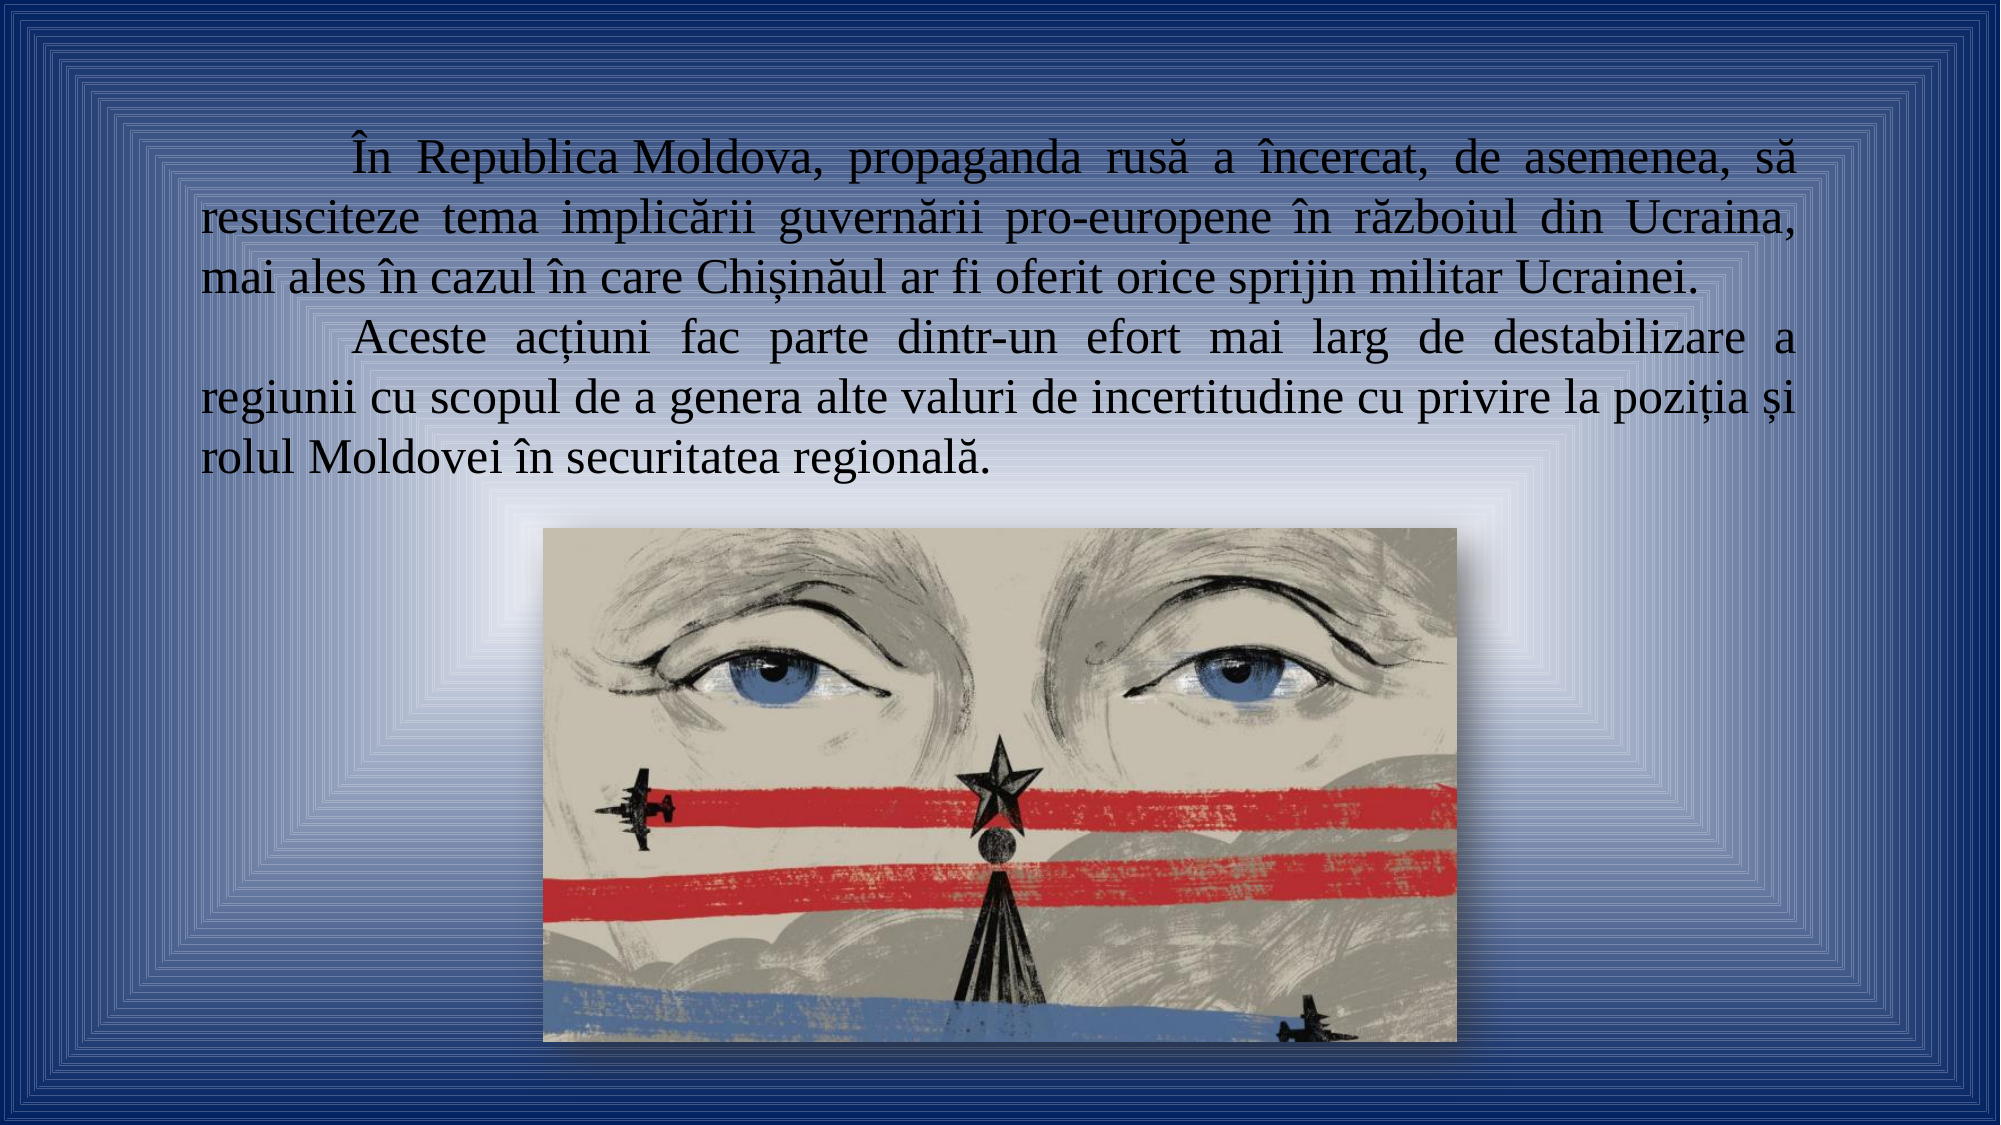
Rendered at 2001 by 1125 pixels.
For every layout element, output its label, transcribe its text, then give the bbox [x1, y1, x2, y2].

picture [543, 528, 1457, 1042]
text_box În Republica Moldova, propaganda rusă a încercat, de asemenea, să resusciteze tema implicării guvernării pro-europene în războiul din Ucraina, mai ales în cazul în care Chișinăul ar fi oferit orice sprijin militar Ucrainei. Aceste acțiuni fac parte dintr-un efort mai larg de destabilizare a regiunii cu scopul de a genera alte valuri de incertitudine cu privire la poziția și rolul Moldovei în securitatea regională. [186, 116, 1814, 492]
